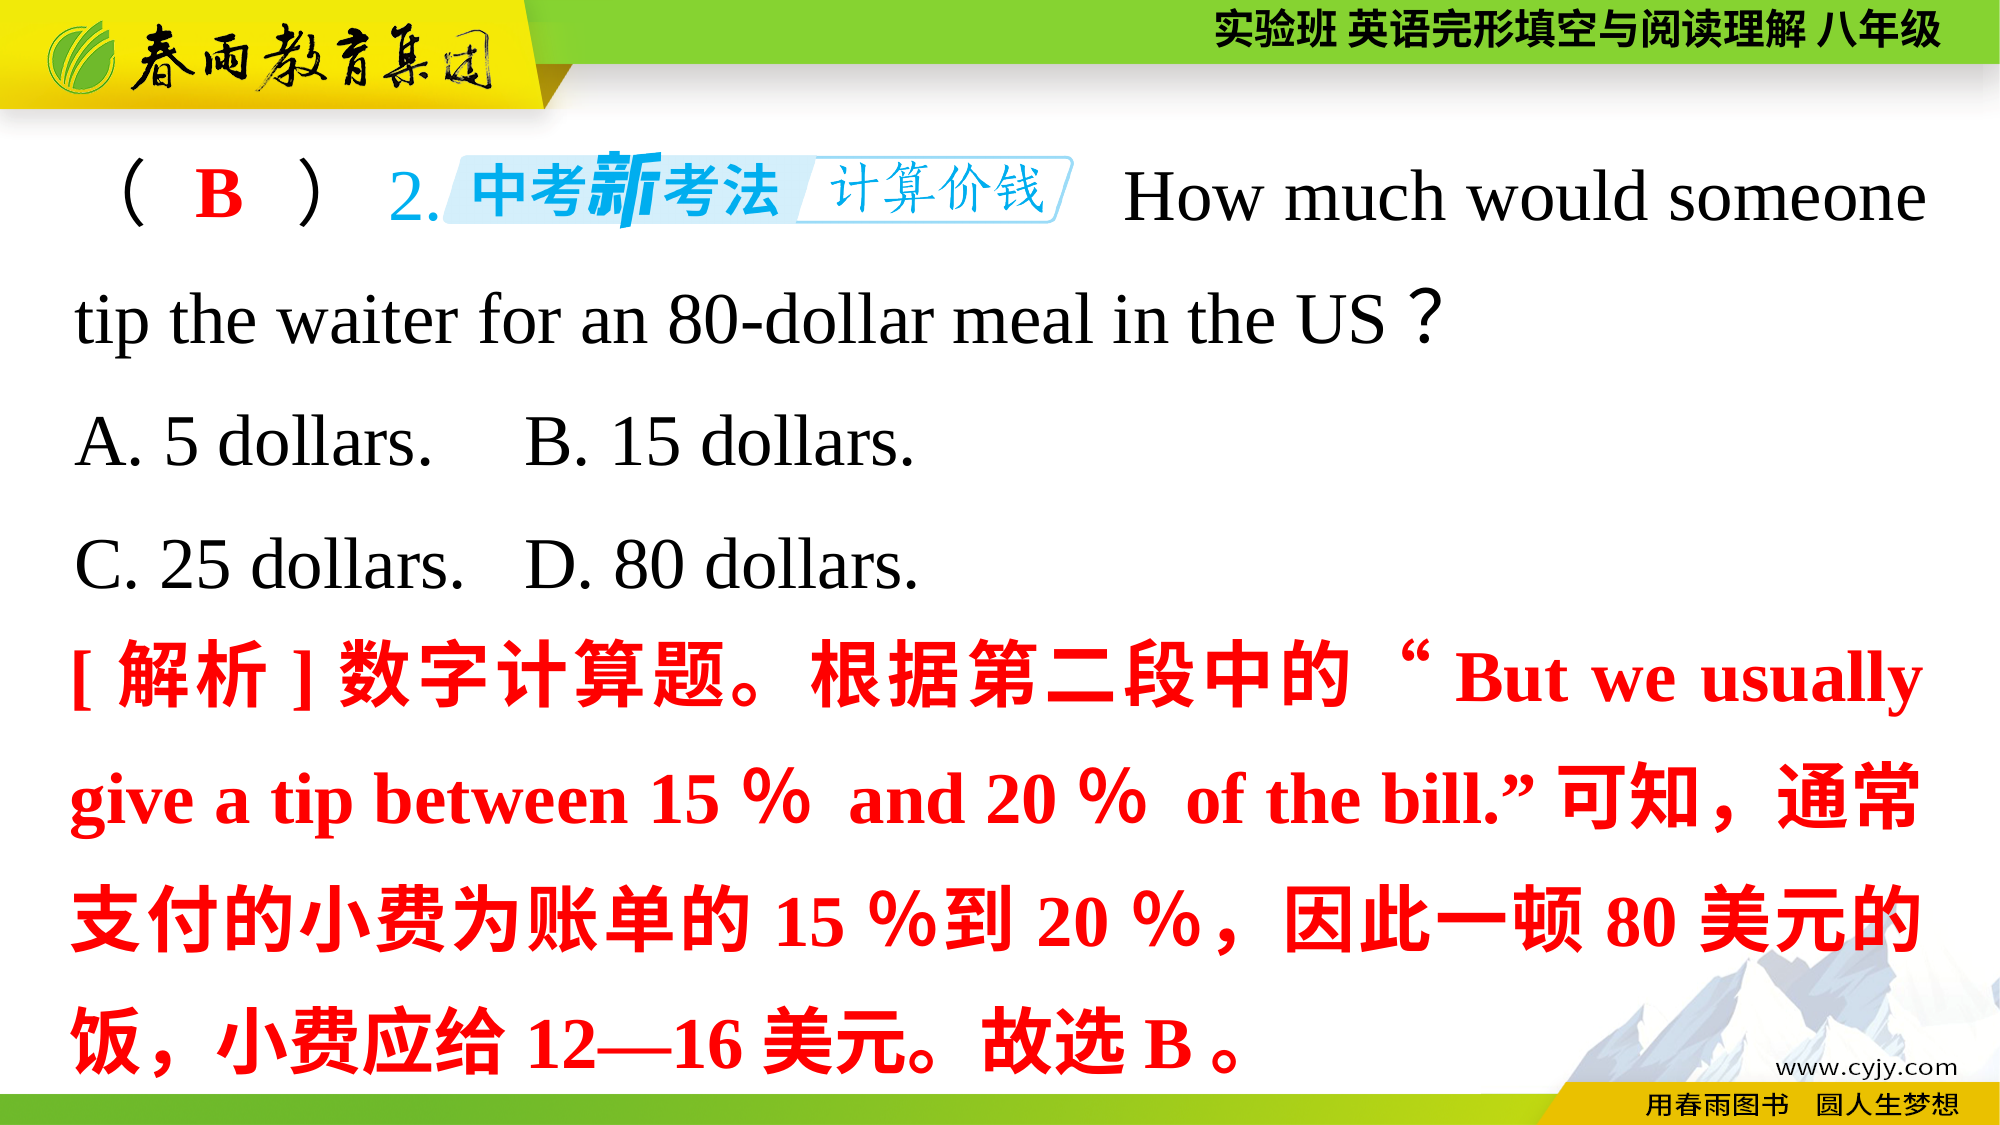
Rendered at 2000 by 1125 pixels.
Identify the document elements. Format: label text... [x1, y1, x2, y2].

list （ ）2. How much would someone tip the waiter for an 80-dollar meal in the US？ A. 5 dollars. B. 15 dollars. C. 25 dollars. D. 80 dollars. [59, 105, 1944, 616]
text_box [解析]数字计算题。根据第二段中的“But we usually give a tip between 15％ and 20％ of the bill.”可知，通常支付的小费为账单的15％到20％，因此一顿80美元的饭，小费应给12—16美元。故选B。 [54, 586, 1939, 1091]
picture [0, 0, 2000, 1125]
text_box B [180, 102, 259, 240]
